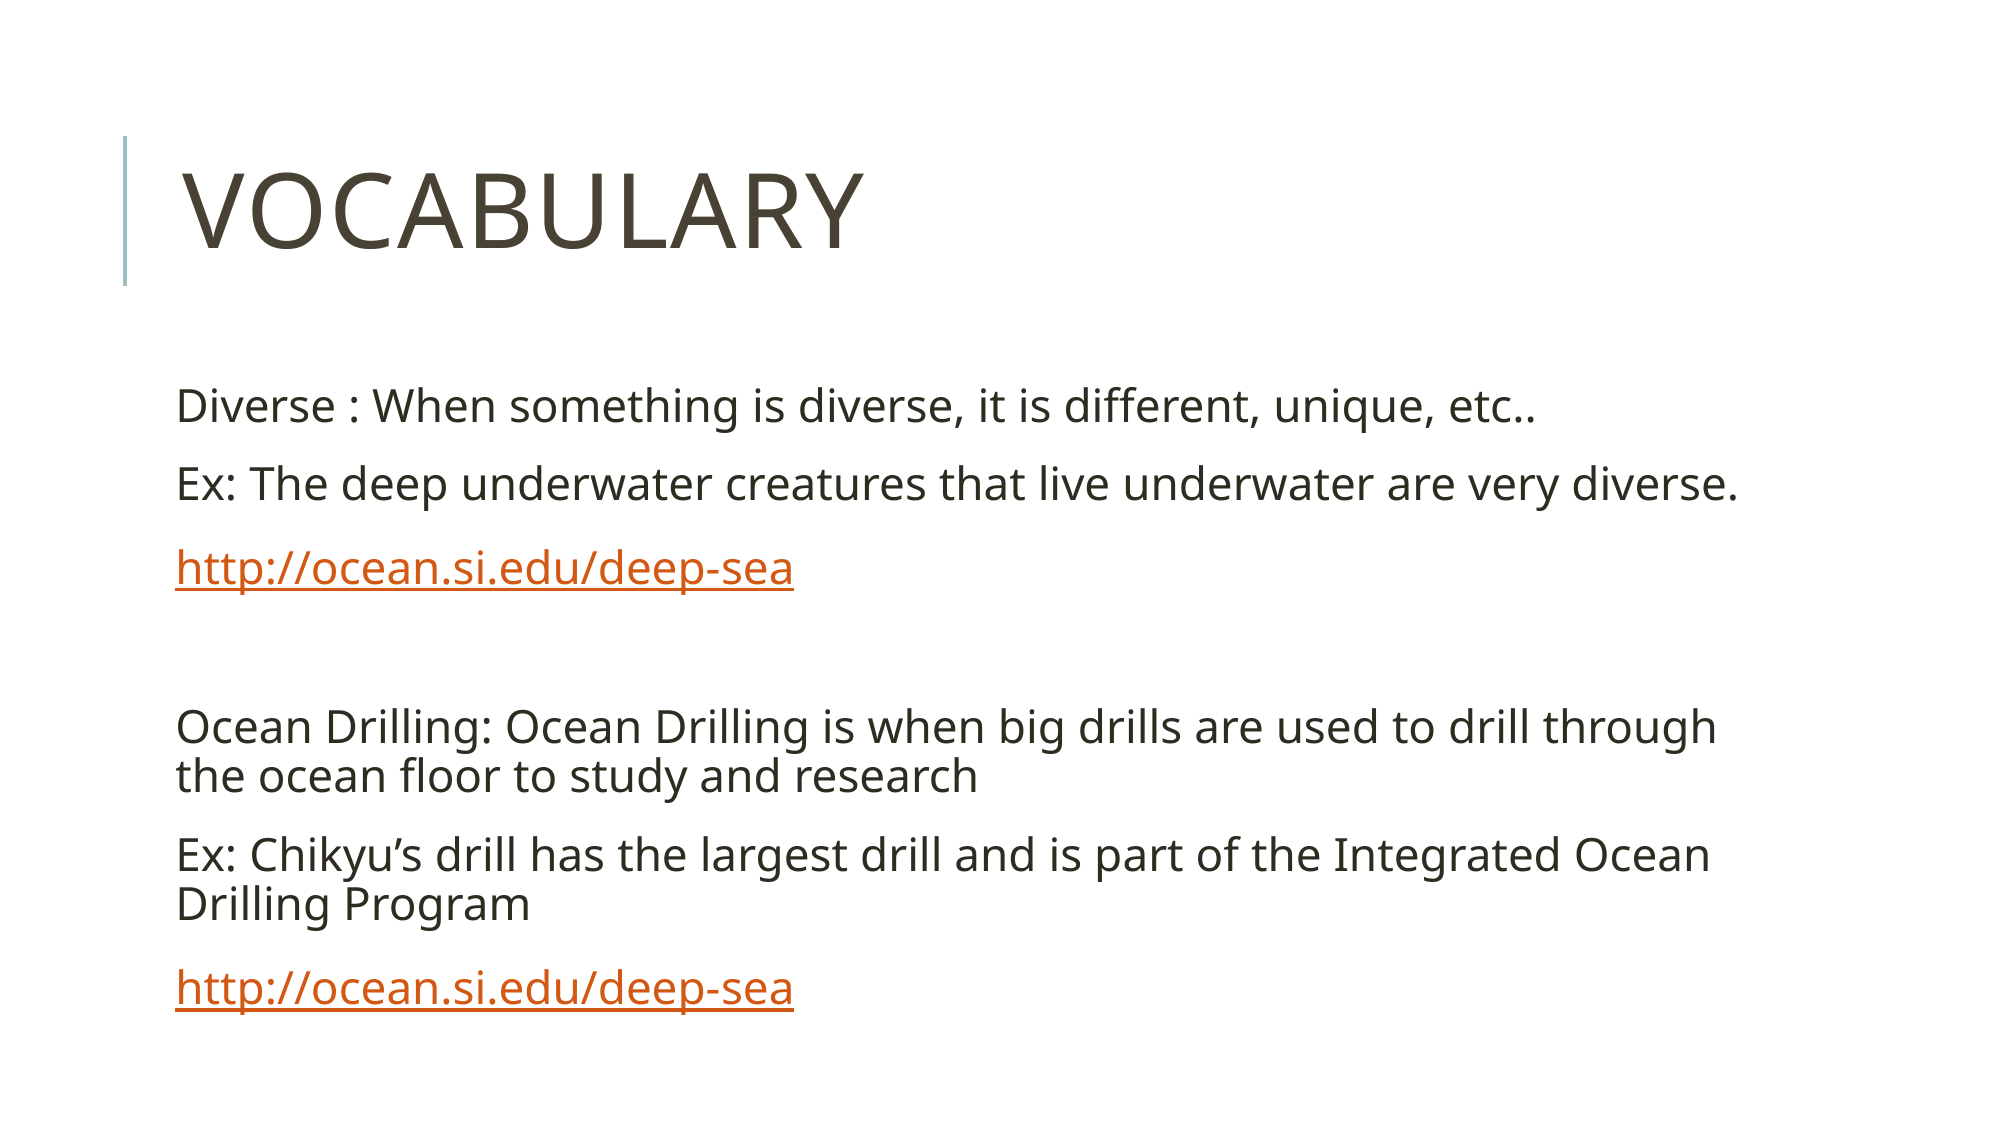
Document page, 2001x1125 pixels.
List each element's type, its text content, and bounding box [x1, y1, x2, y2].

title vocabulary [168, 96, 1763, 342]
list Diverse : When something is diverse, it is different, unique, etc.. Ex: The deep underwater creatures that live underwater are very diverse. http://ocean.si.edu/deep-sea Ocean Drilling: Ocean Drilling is when big drills are used to drill through the ocean floor to study and research Ex: Chikyu’s drill has the largest drill and is part of the Integrated Ocean Drilling Program http://ocean.si.edu/deep-sea [168, 375, 1763, 1035]
